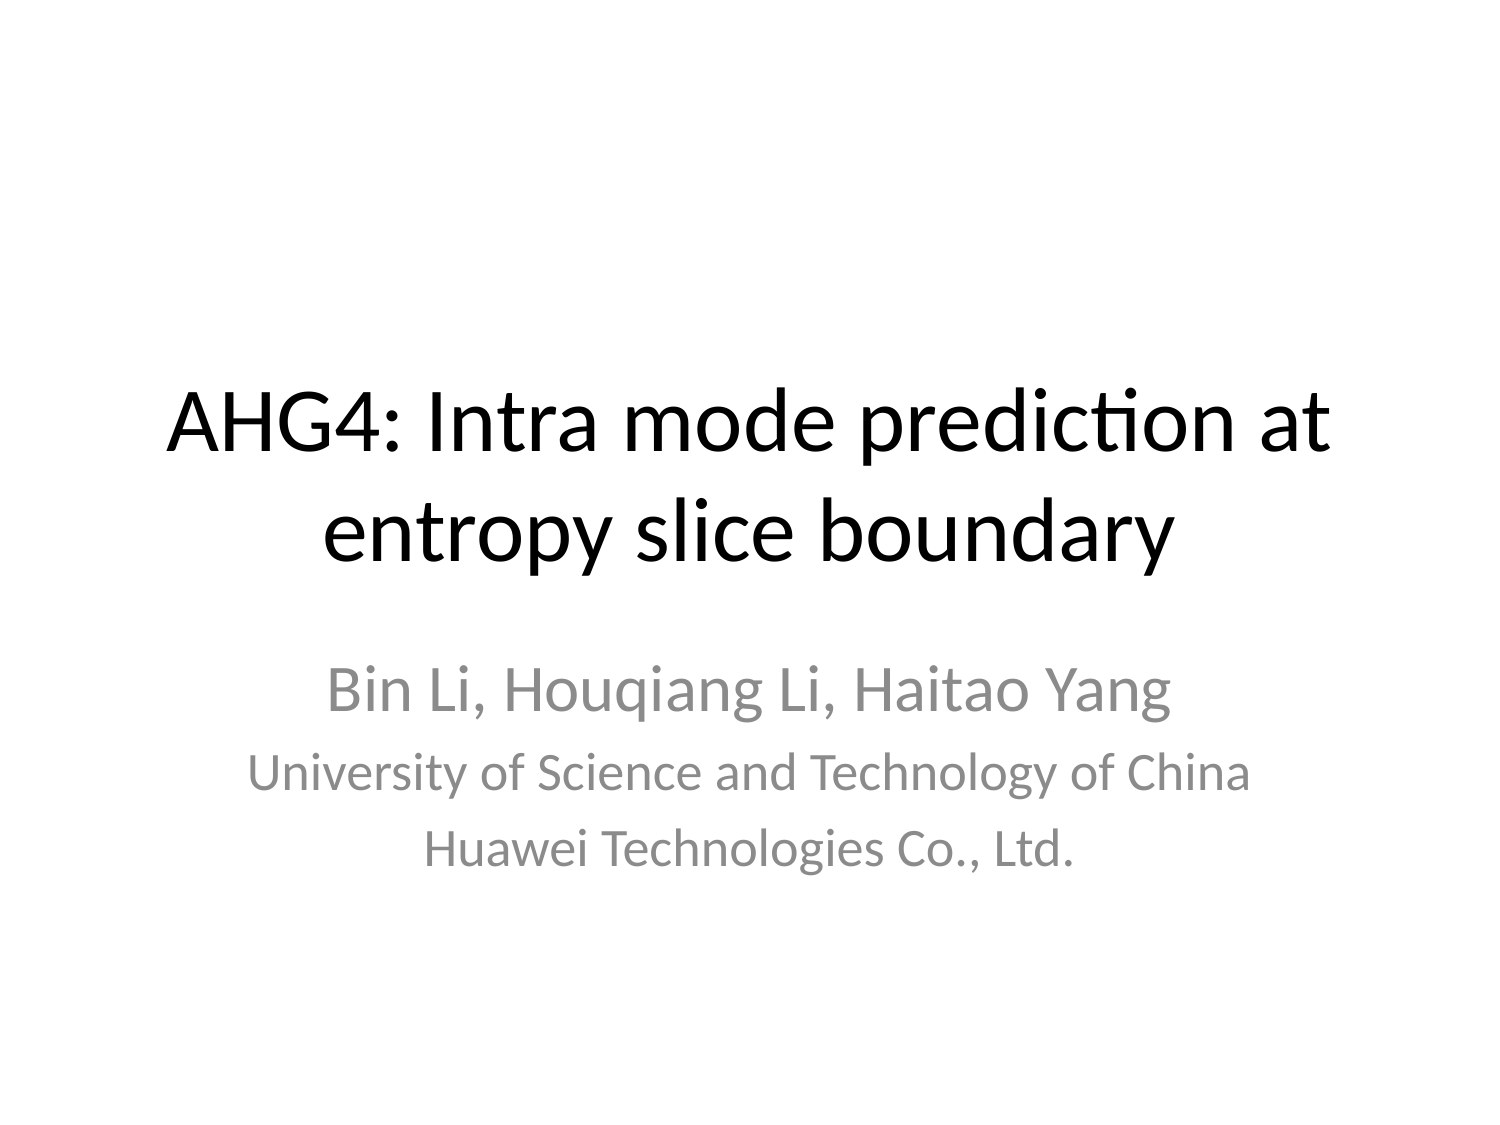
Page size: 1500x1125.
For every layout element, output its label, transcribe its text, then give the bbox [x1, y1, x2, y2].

subtitle Bin Li, Houqiang Li, Haitao Yang University of Science and Technology of China Huawei Technologies Co., Ltd. [225, 637, 1275, 925]
title AHG4: Intra mode prediction at entropy slice boundary [112, 349, 1388, 591]
